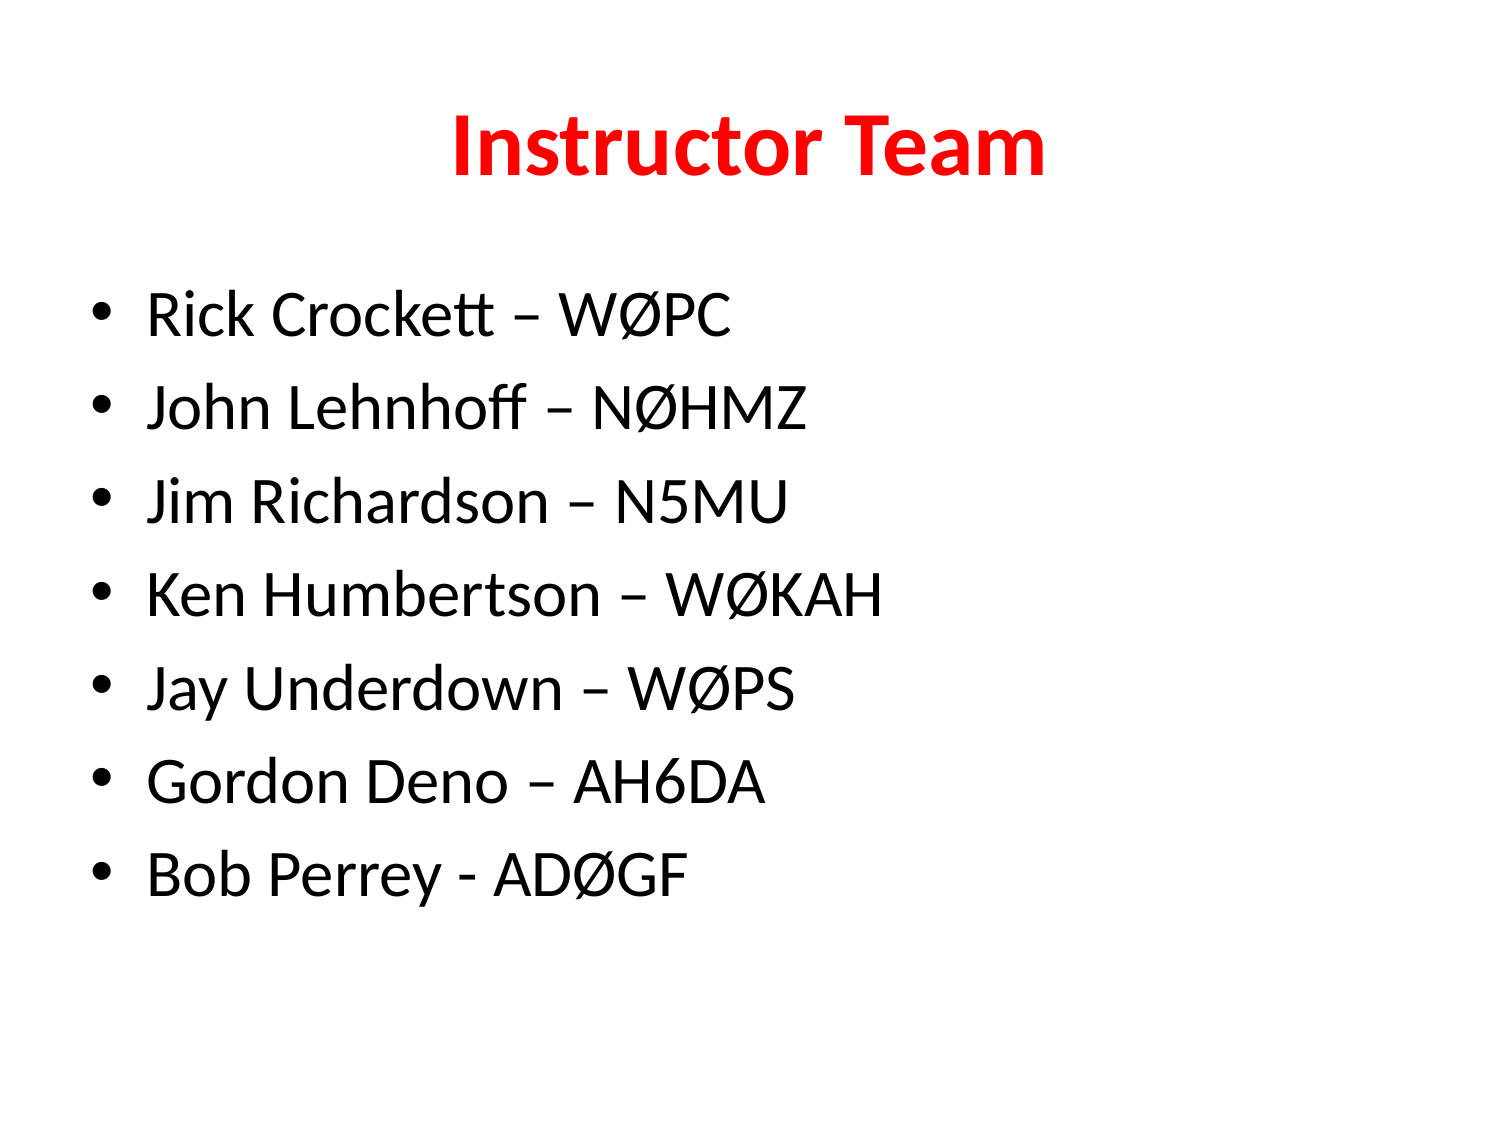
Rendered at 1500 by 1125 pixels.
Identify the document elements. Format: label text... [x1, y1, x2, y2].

title Instructor Team [75, 45, 1425, 233]
list Rick Crockett – WØPC John Lehnhoff – NØHMZ Jim Richardson – N5MU Ken Humbertson – WØKAH Jay Underdown – WØPS Gordon Deno – AH6DA Bob Perrey - ADØGF [75, 262, 1425, 1005]
